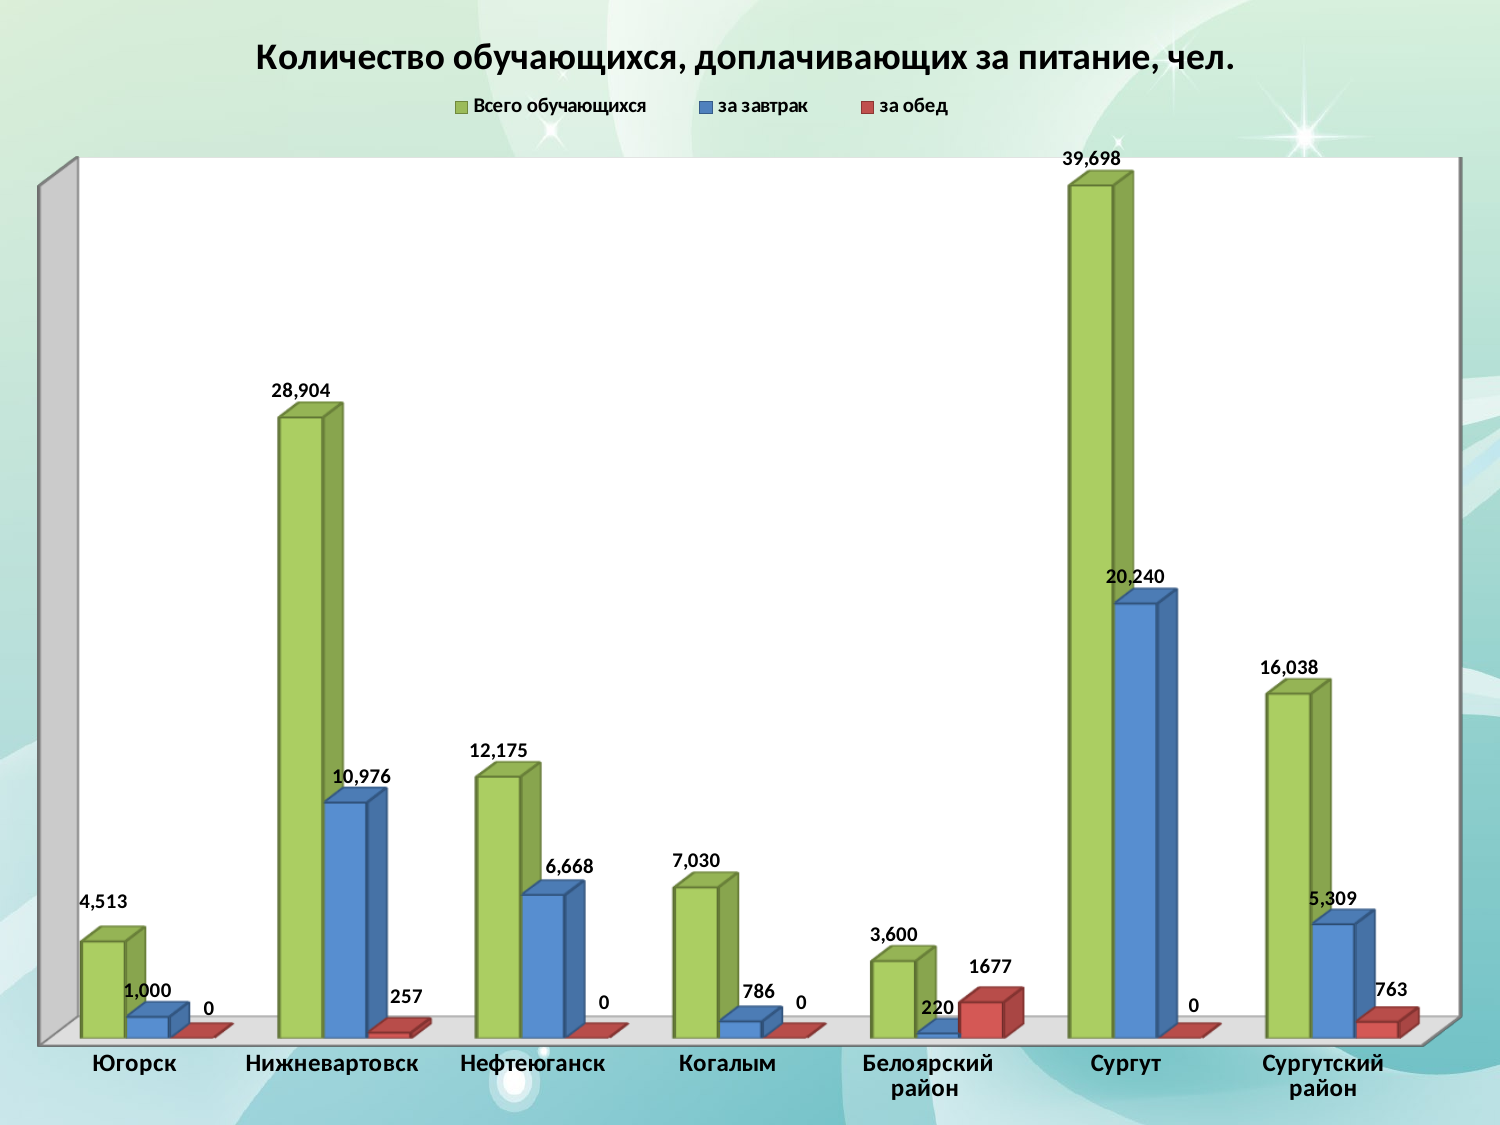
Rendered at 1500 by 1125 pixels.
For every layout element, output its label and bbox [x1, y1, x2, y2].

chart [0, 0, 1500, 1125]
